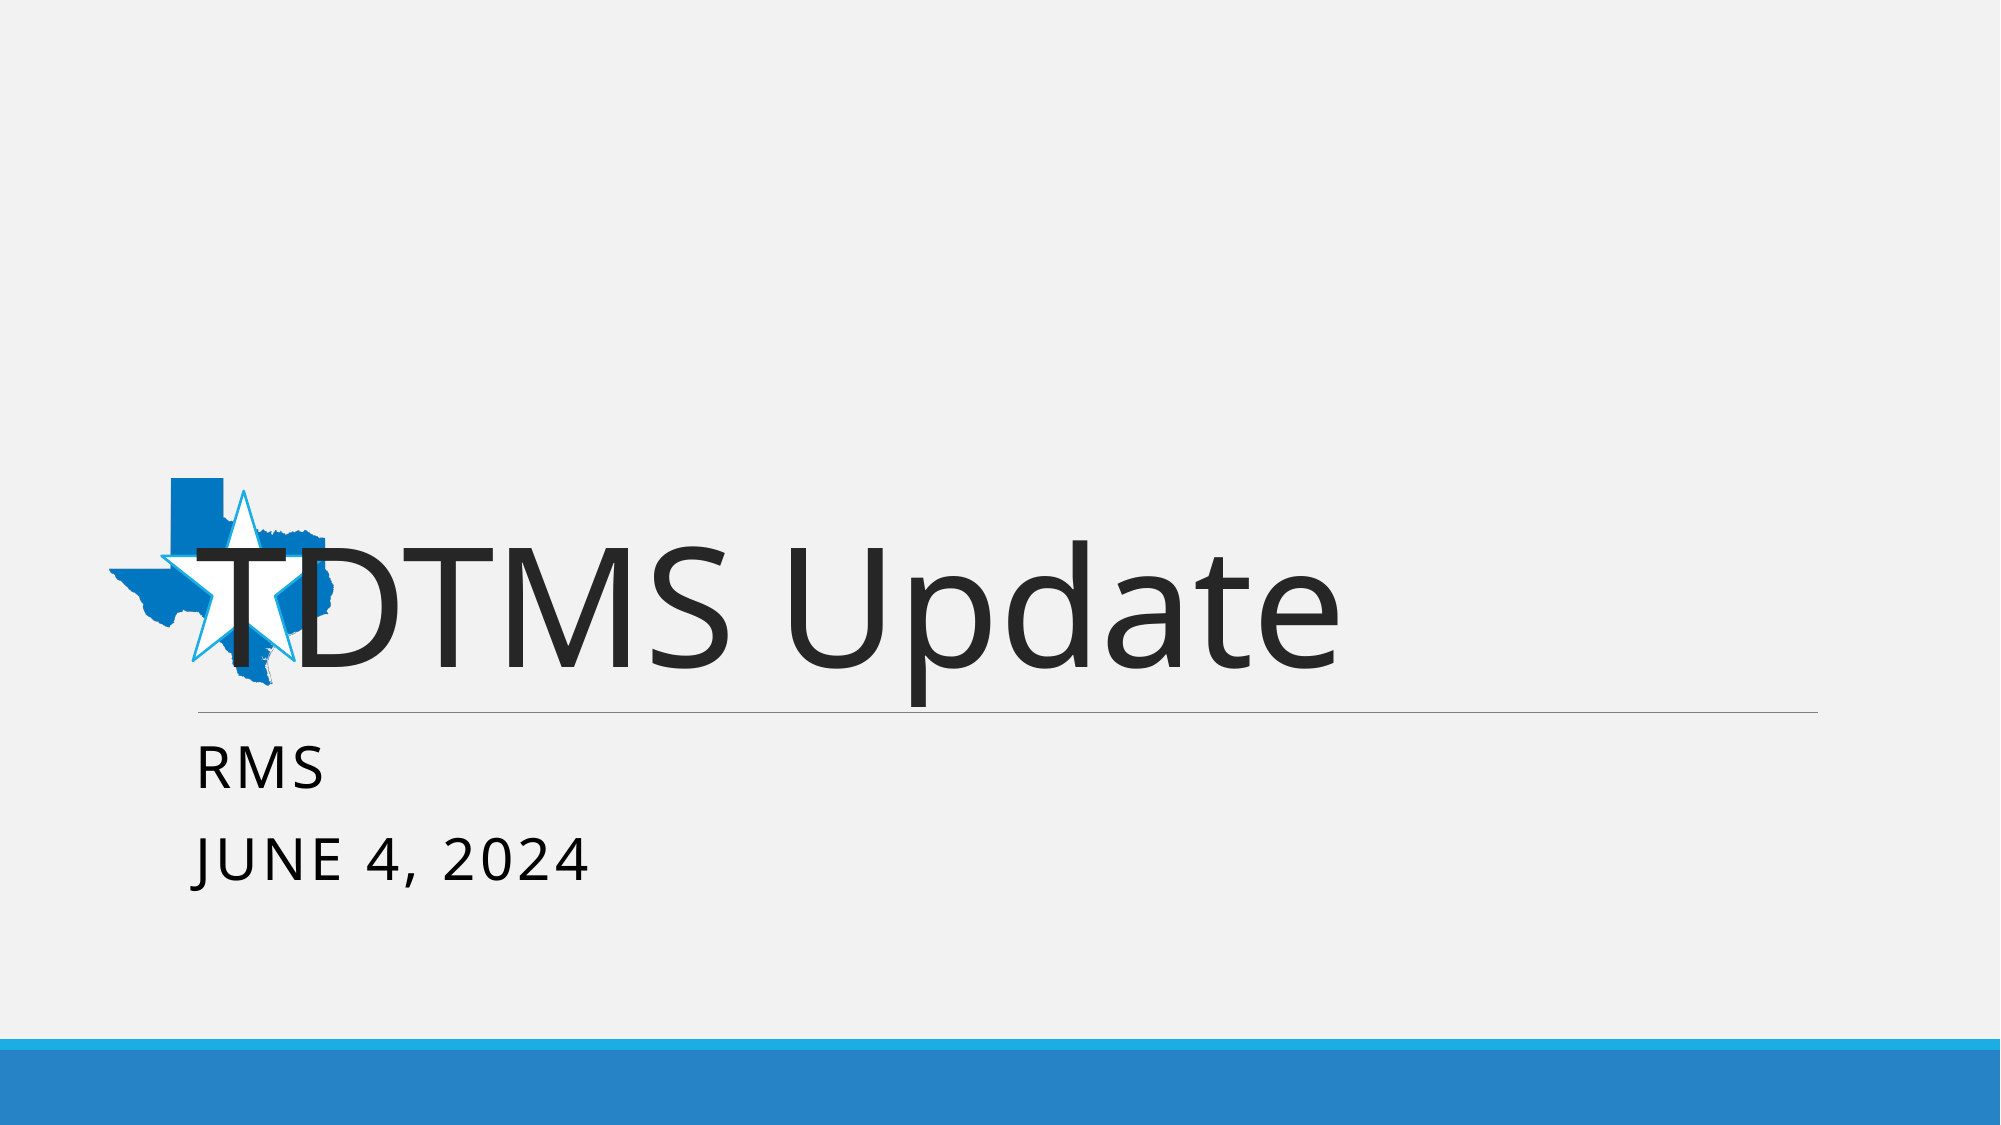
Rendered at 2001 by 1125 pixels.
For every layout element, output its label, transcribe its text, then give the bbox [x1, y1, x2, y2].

subtitle RMS June 4, 2024 [180, 730, 1831, 919]
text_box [109, 478, 334, 687]
title TDTMS Update [180, 124, 1830, 710]
